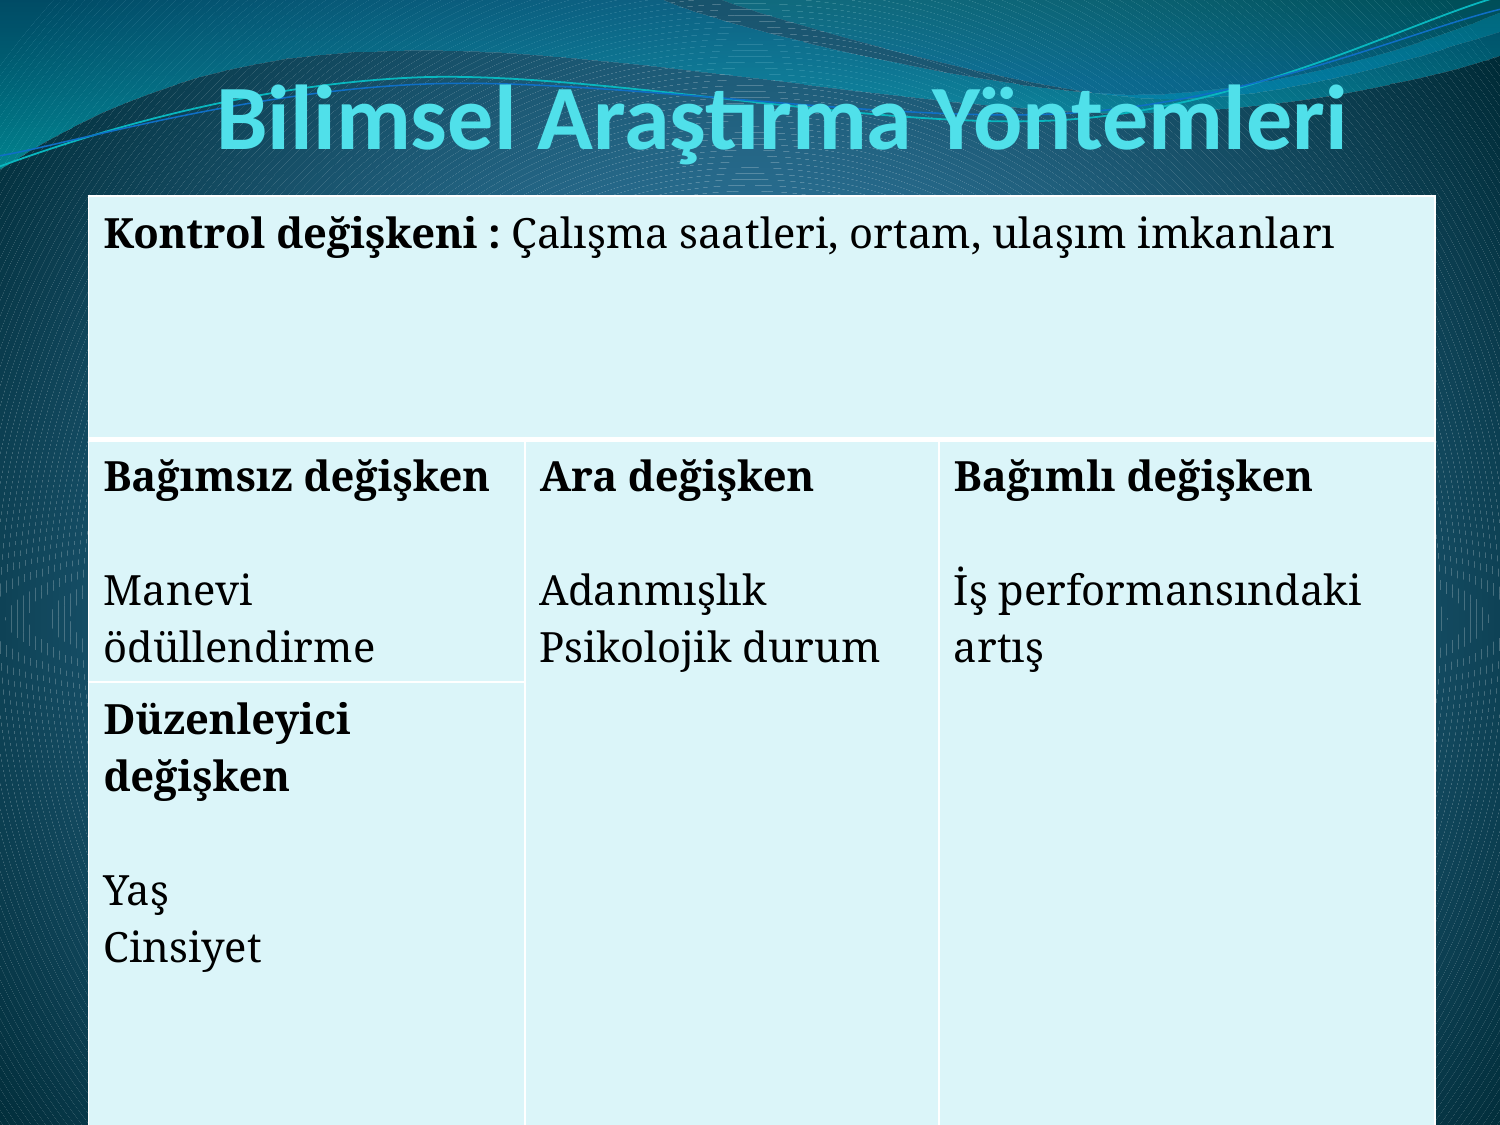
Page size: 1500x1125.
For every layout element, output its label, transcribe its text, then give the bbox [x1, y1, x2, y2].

table_header Kontrol değişkeni : Çalışma saatleri, ortam, ulaşım imkanları [89, 197, 1434, 437]
table_cell Bağımsız değişken Manevi ödüllendirme [89, 442, 524, 681]
table_cell Ara değişken Adanmışlık Psikolojik durum [526, 442, 938, 1125]
table_cell Bağımlı değişken İş performansındaki artış [940, 442, 1434, 1125]
title Bilimsel Araştırma Yöntemleri [64, 54, 1353, 168]
table_cell Düzenleyici değişken Yaş Cinsiyet [89, 683, 524, 1125]
